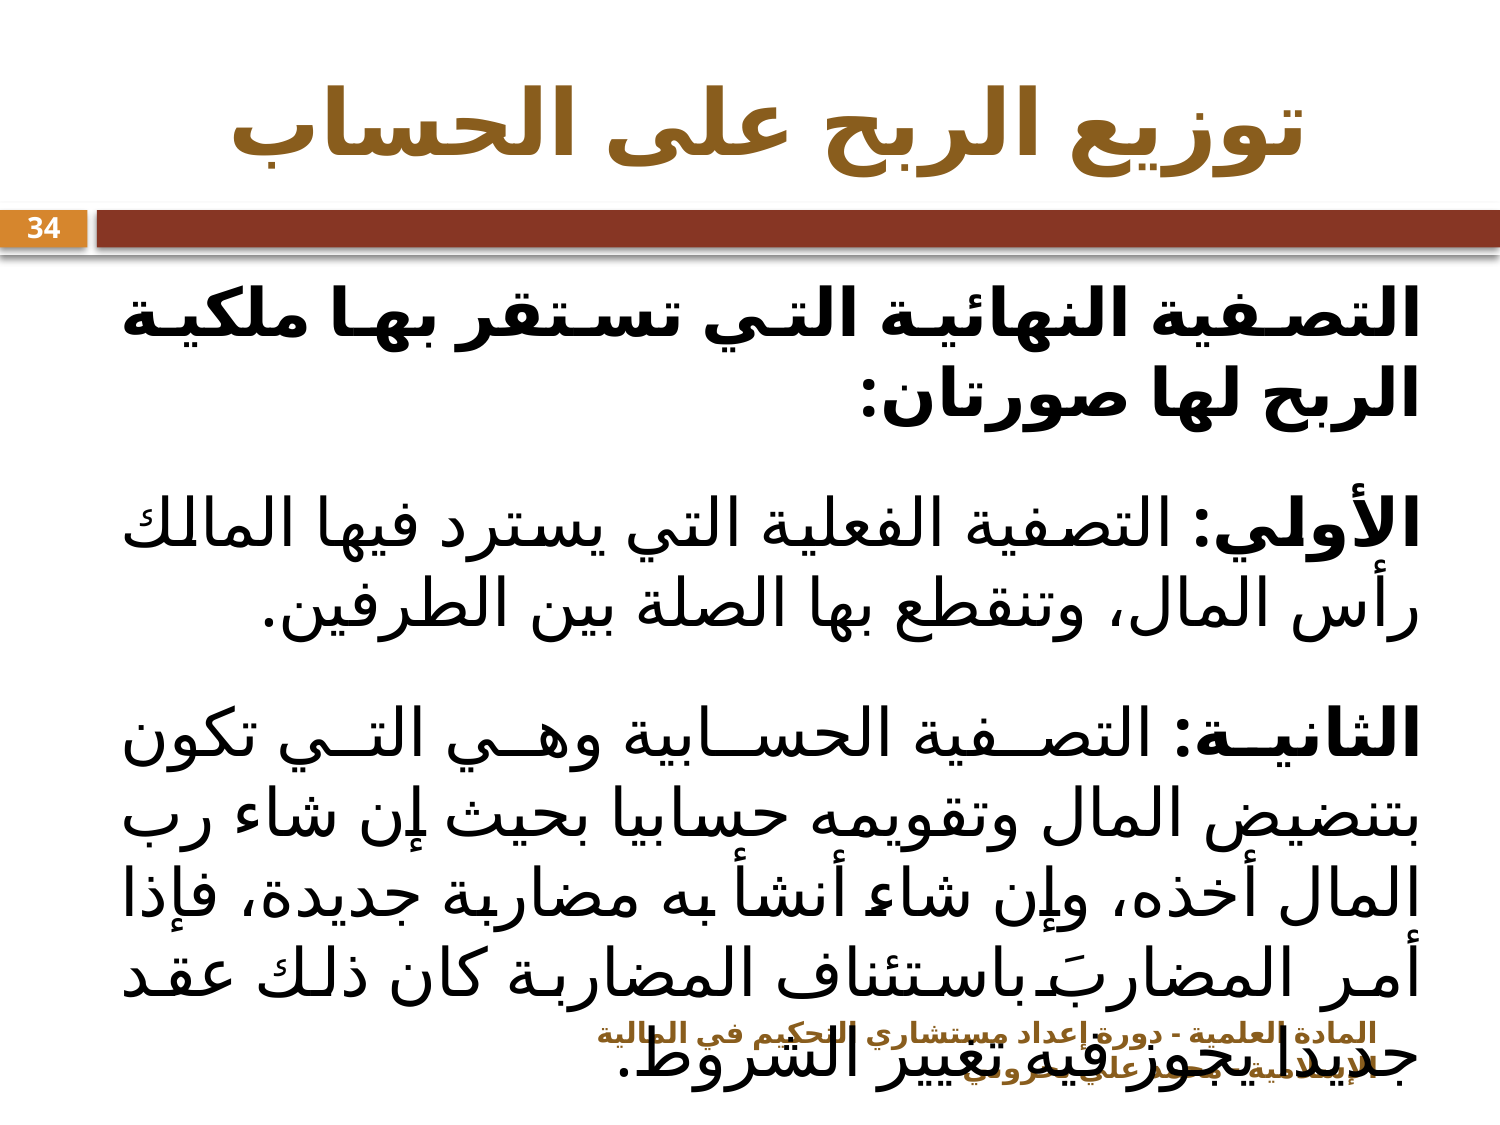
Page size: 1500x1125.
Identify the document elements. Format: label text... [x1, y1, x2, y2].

list التصفية النهائية التي تستقر بها ملكية الربح لها صورتان: الأولي: التصفية الفعلية التي يسترد فيها المالك رأس المال، وتنقطع بها الصلة بين الطرفين. الثانية: التصفية الحسابية وهي التي تكون بتنضيض المال وتقويمه حسابيا بحيث إن شاء رب المال أخذه، وإن شاء أنشأ به مضاربة جديدة، فإذا أمر المضاربَ باستئناف المضاربة كان ذلك عقد جديدا يجوز فيه تغيير الشروط. [105, 262, 1438, 973]
slide_number 34 [0, 208, 88, 249]
title توزيع الربح على الحساب [100, 37, 1438, 200]
footer المادة العلمية - دورة إعداد مستشاري التحكيم في المالية الإسلامية - محمد علي بحروني [503, 1019, 1394, 1080]
